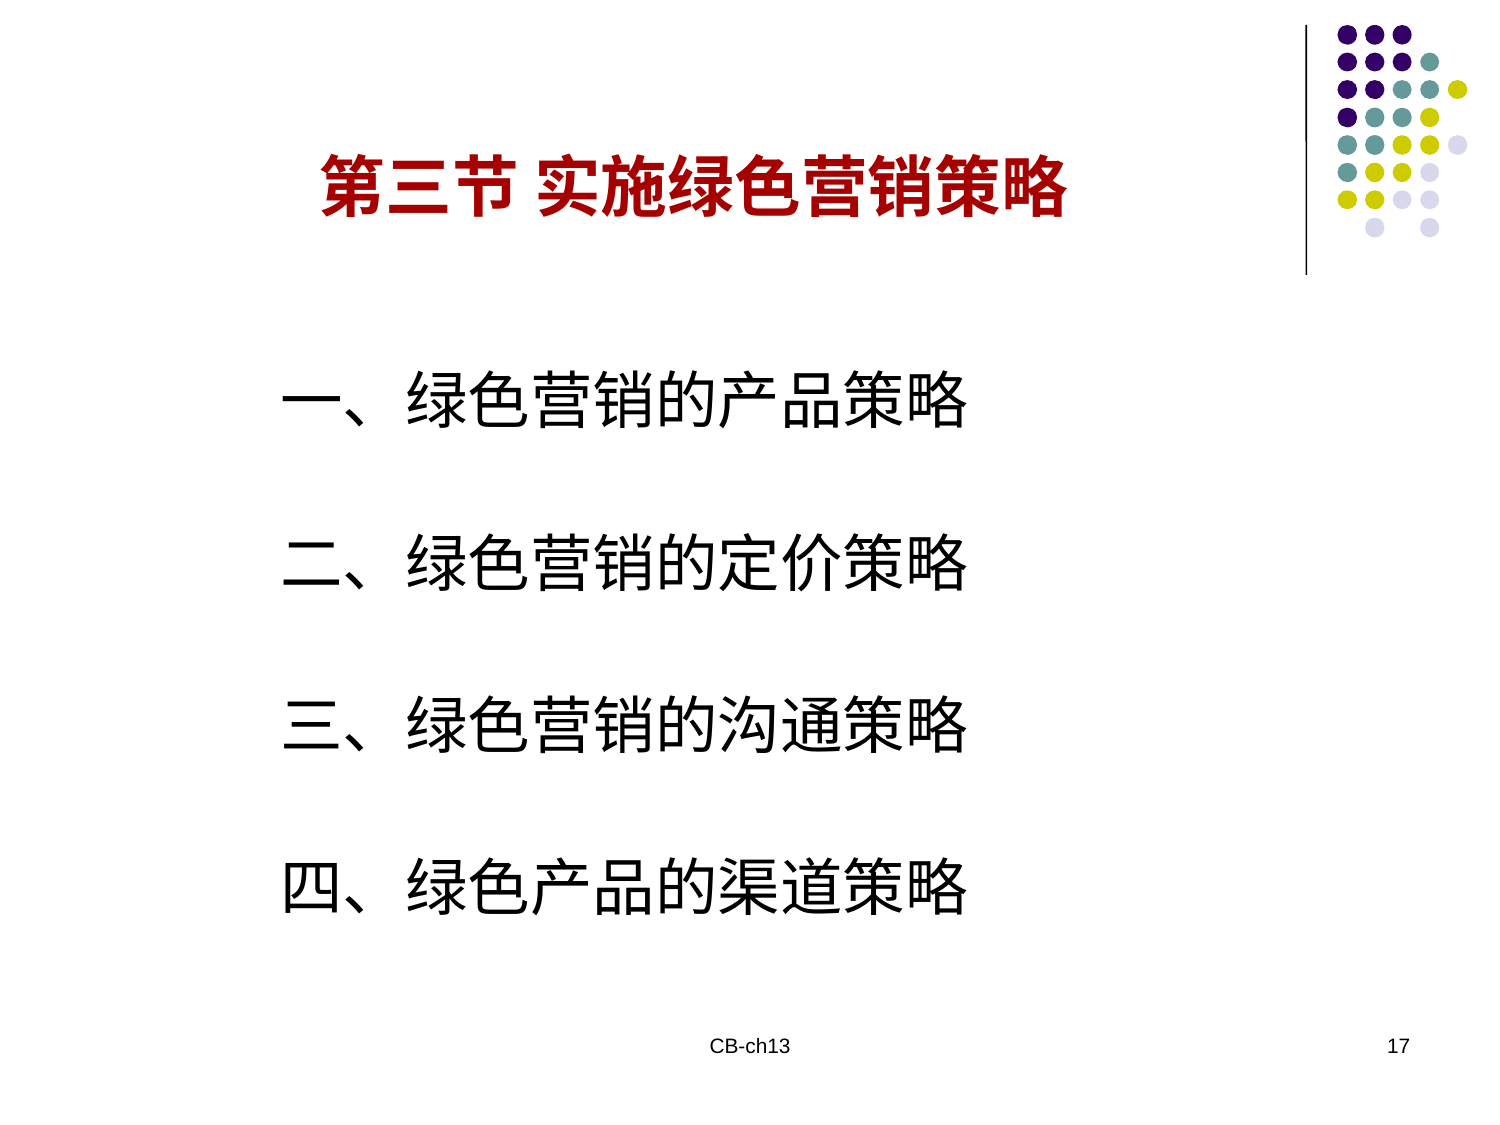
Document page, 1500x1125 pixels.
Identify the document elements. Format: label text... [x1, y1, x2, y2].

slide_number 17 [1074, 1024, 1426, 1101]
footer CB-ch13 [512, 1024, 988, 1101]
title 第三节 实施绿色营销策略 [74, 19, 1313, 233]
text_box 一、绿色营销的产品策略 二、绿色营销的定价策略 三、绿色营销的沟通策略 四、绿色产品的渠道策略 [265, 278, 1463, 1003]
